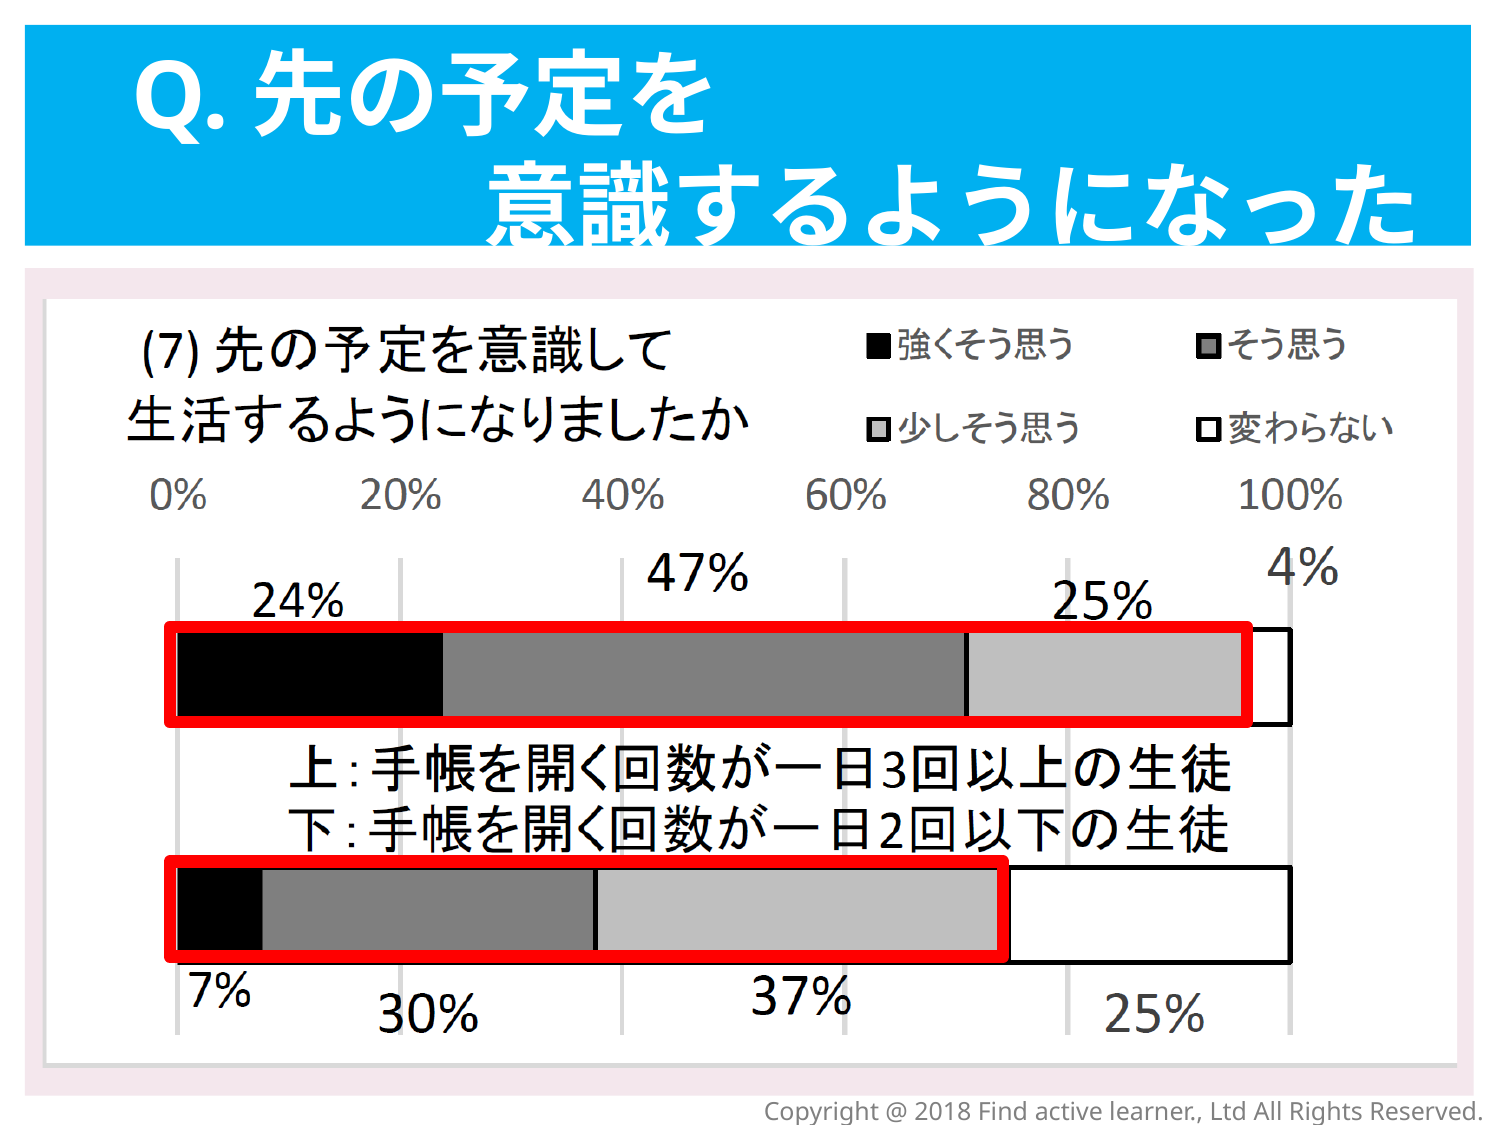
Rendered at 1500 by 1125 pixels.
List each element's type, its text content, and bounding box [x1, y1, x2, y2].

text_box Copyright @ 2018 Find active learner., Ltd All Rights Reserved. [708, 1095, 1500, 1125]
picture [42, 299, 1458, 1068]
text_box Q.先の予定を 意識するようになった [0, 24, 1500, 270]
